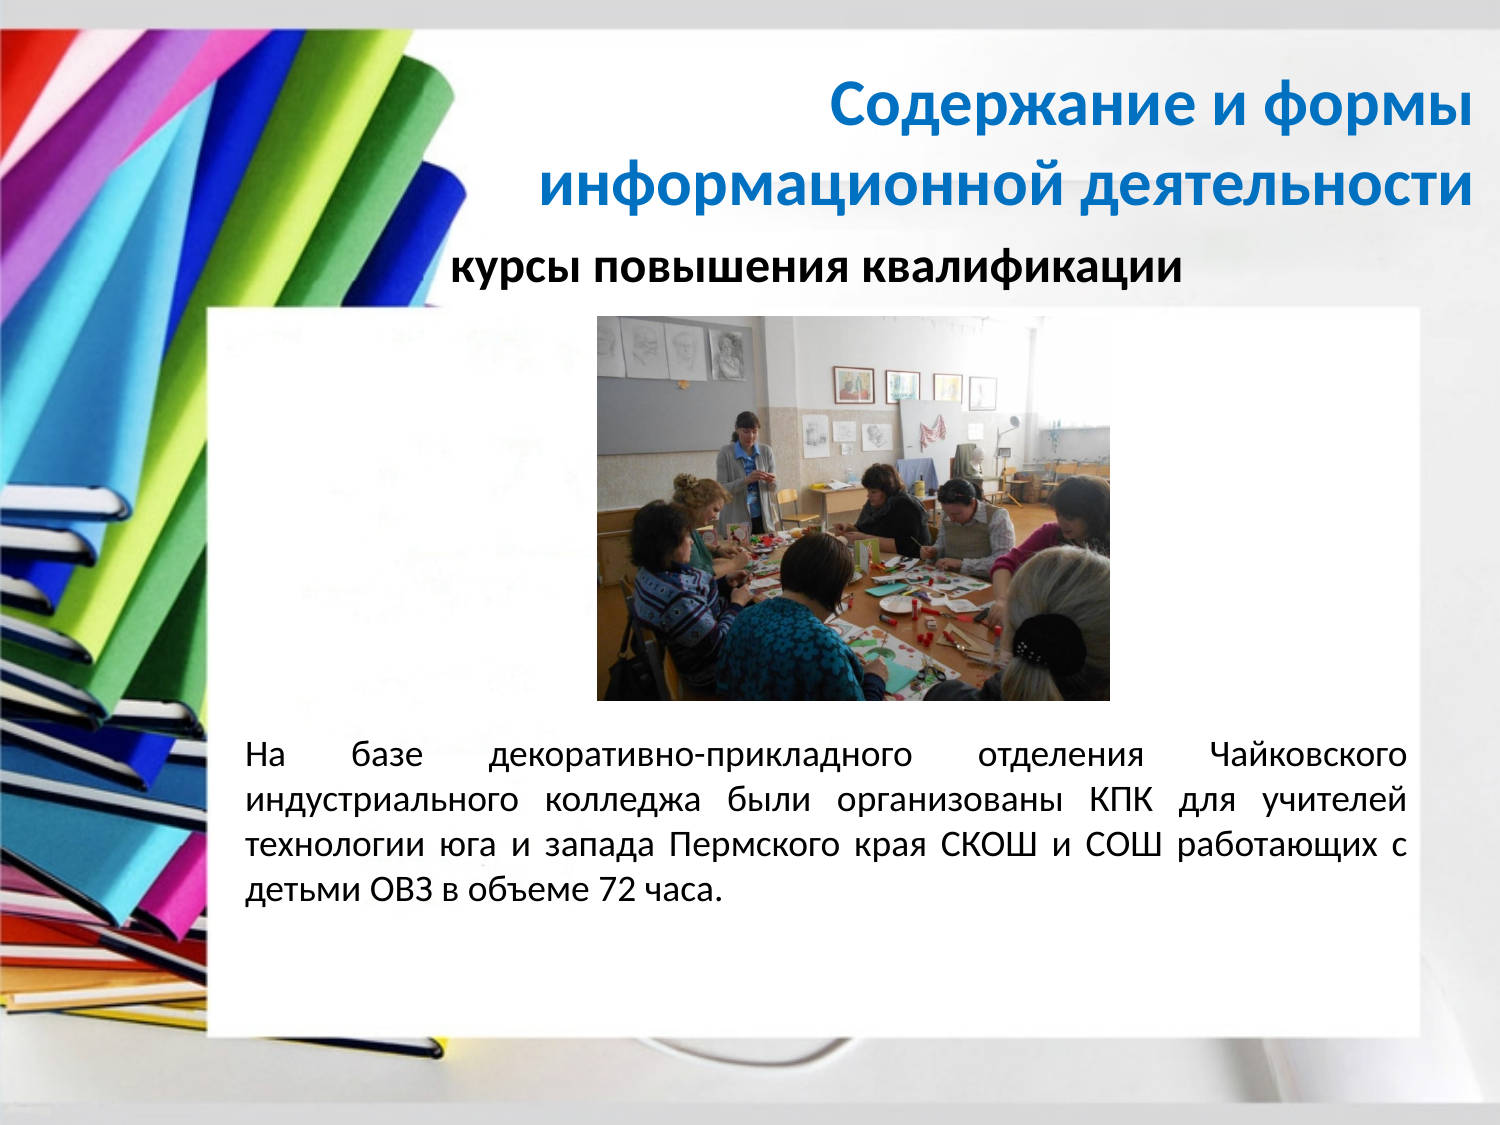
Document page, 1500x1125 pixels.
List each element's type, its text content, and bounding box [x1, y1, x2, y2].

text_box На базе декоративно-прикладного отделения Чайковского индустриального колледжа были организованы КПК для учителей технологии юга и запада Пермского края СКОШ и СОШ работающих с детьми ОВЗ в объеме 72 часа. [230, 721, 1424, 916]
picture [0, 0, 1500, 1125]
title Содержание и формы информационной деятельности [371, 45, 1491, 208]
list курсы повышения квалификации [75, 208, 1491, 1005]
